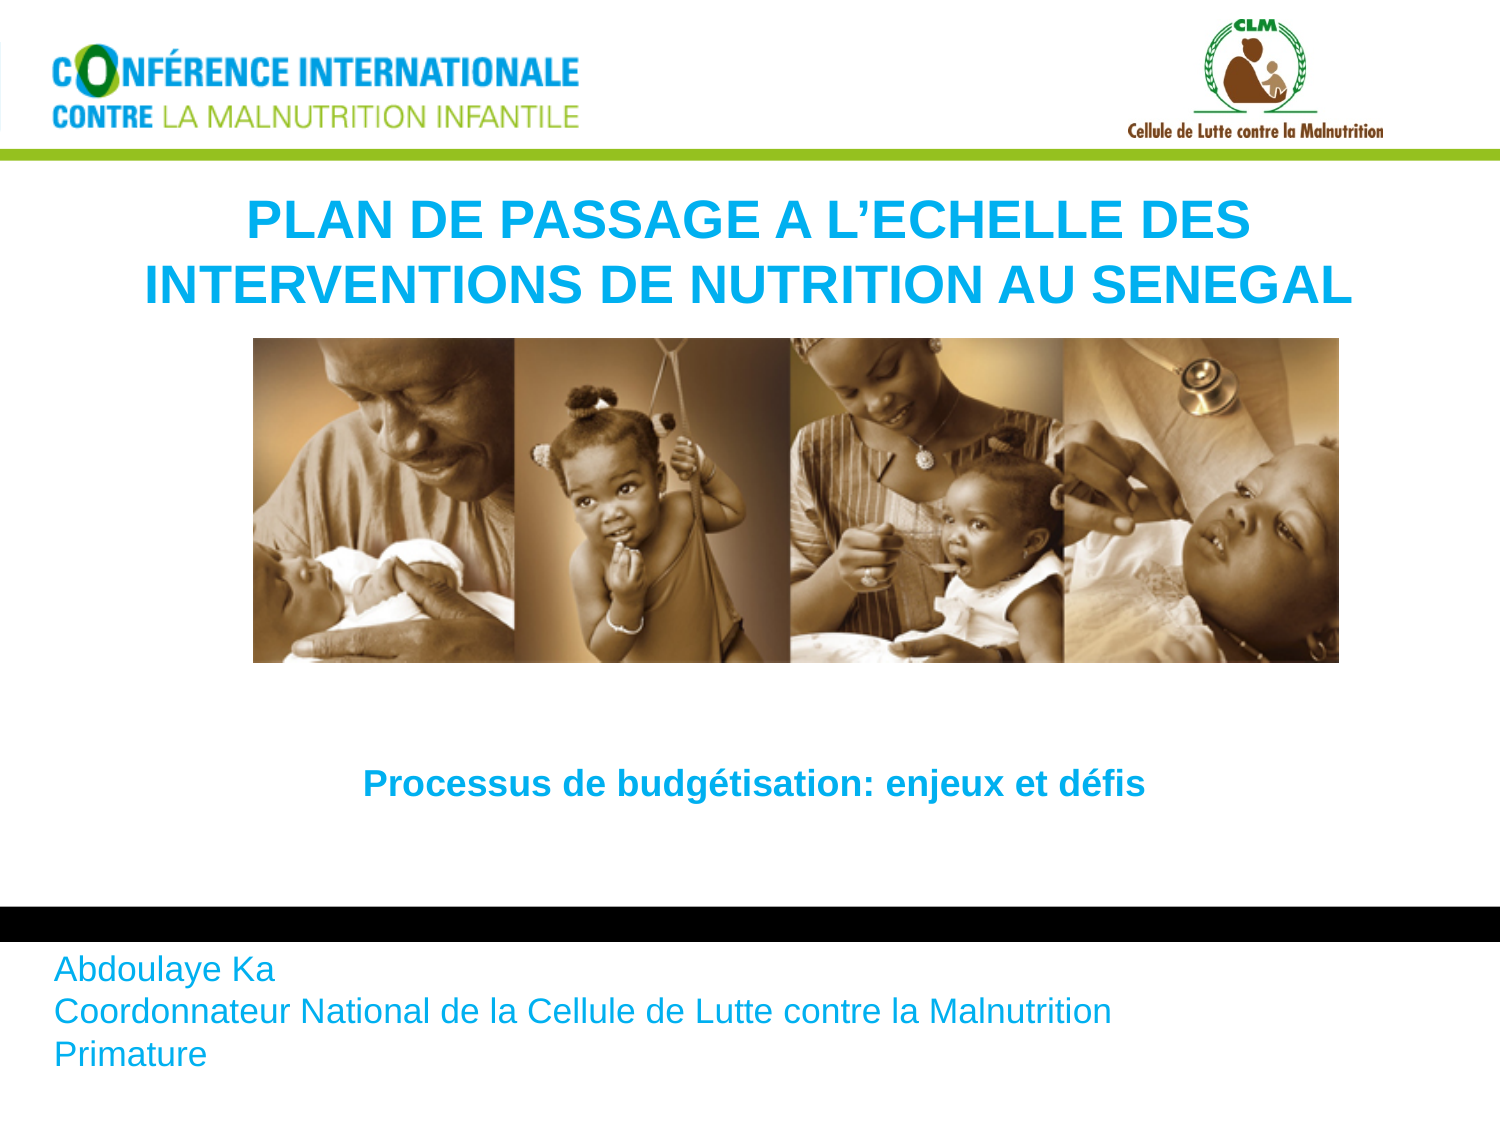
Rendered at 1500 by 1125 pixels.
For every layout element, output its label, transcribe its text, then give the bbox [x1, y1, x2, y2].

text_box Abdoulaye Ka Coordonnateur National de la Cellule de Lutte contre la Malnutrition Primature [39, 938, 1469, 1081]
text_box Processus de budgétisation: enjeux et défis [64, 751, 1445, 812]
text_box [0, 904, 1500, 944]
text_box [0, 147, 1500, 163]
picture [0, 42, 580, 133]
picture [1127, 18, 1383, 138]
text_box PLAN DE PASSAGE A L’ECHELLE DES INTERVENTIONS DE NUTRITION AU SENEGAL [114, 176, 1386, 322]
picture [253, 337, 1339, 664]
